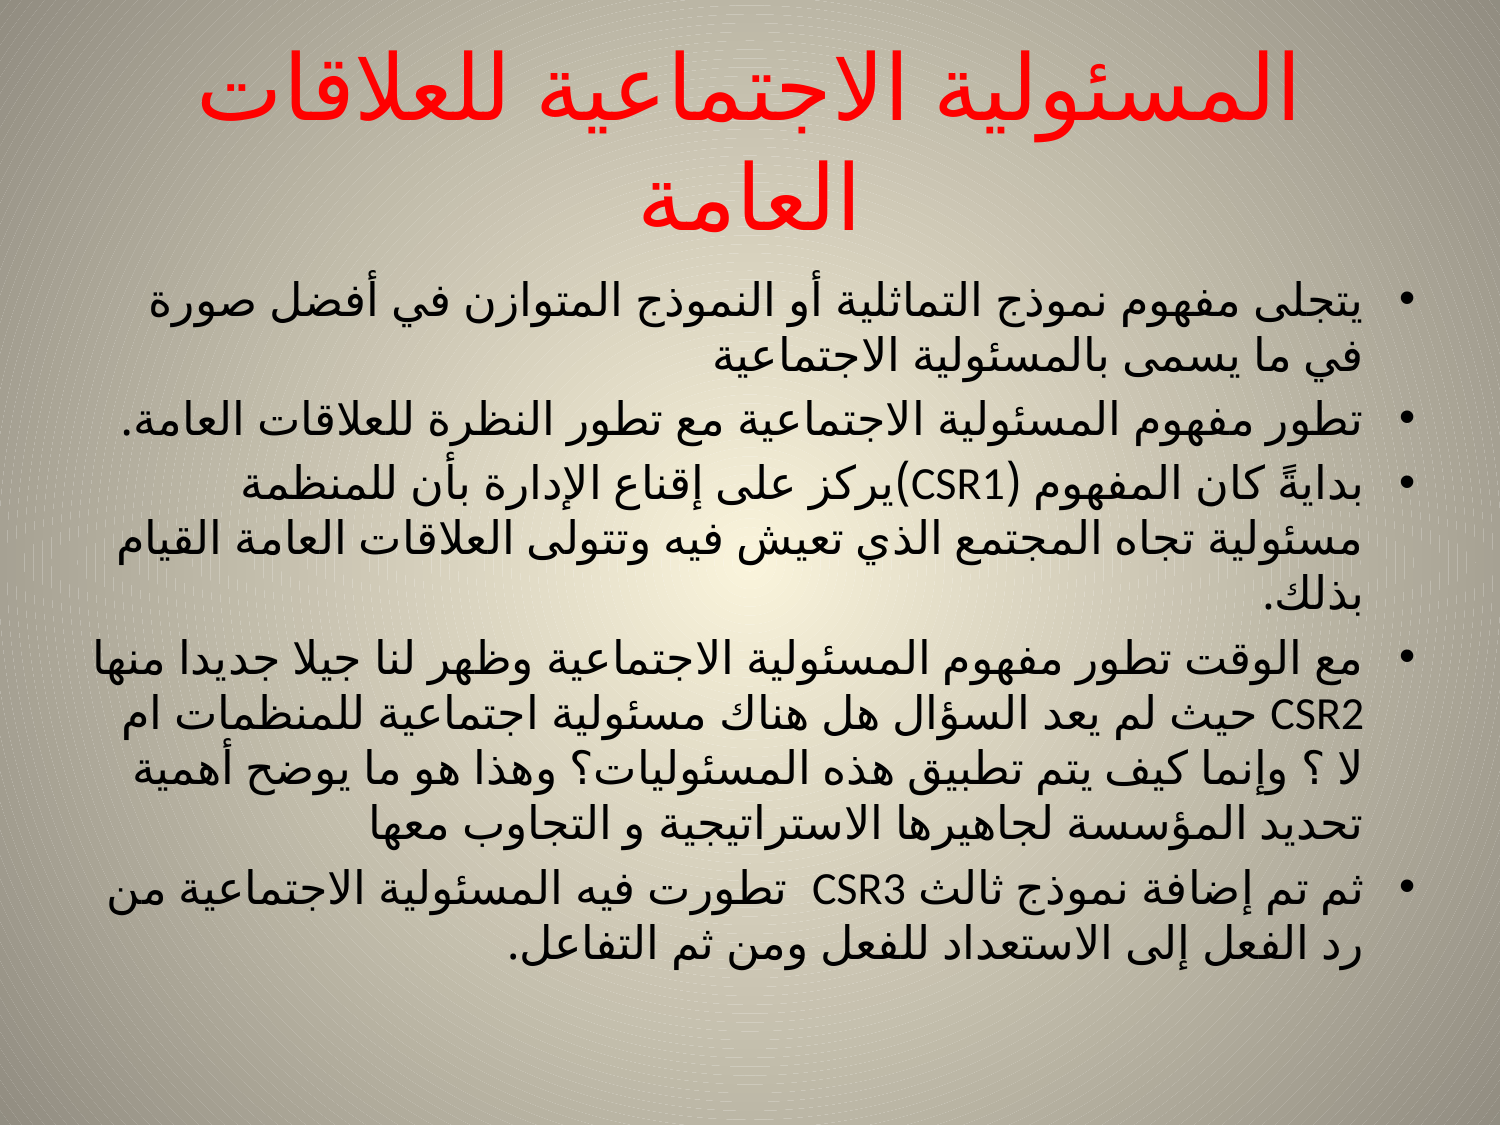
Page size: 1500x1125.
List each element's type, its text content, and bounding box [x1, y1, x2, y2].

list يتجلى مفهوم نموذج التماثلية أو النموذج المتوازن في أفضل صورة في ما يسمى بالمسئولية الاجتماعية تطور مفهوم المسئولية الاجتماعية مع تطور النظرة للعلاقات العامة. بدايةً كان المفهوم (CSR1)يركز على إقناع الإدارة بأن للمنظمة مسئولية تجاه المجتمع الذي تعيش فيه وتتولى العلاقات العامة القيام بذلك. مع الوقت تطور مفهوم المسئولية الاجتماعية وظهر لنا جيلا جديدا منها CSR2 حيث لم يعد السؤال هل هناك مسئولية اجتماعية للمنظمات ام لا ؟ وإنما كيف يتم تطبيق هذه المسئوليات؟ وهذا هو ما يوضح أهمية تحديد المؤسسة لجاهيرها الاستراتيجية و التجاوب معها ثم تم إضافة نموذج ثالث CSR3 تطورت فيه المسئولية الاجتماعية من رد الفعل إلى الاستعداد للفعل ومن ثم التفاعل. [75, 262, 1425, 1005]
title المسئولية الاجتماعية للعلاقات العامة [75, 45, 1425, 233]
